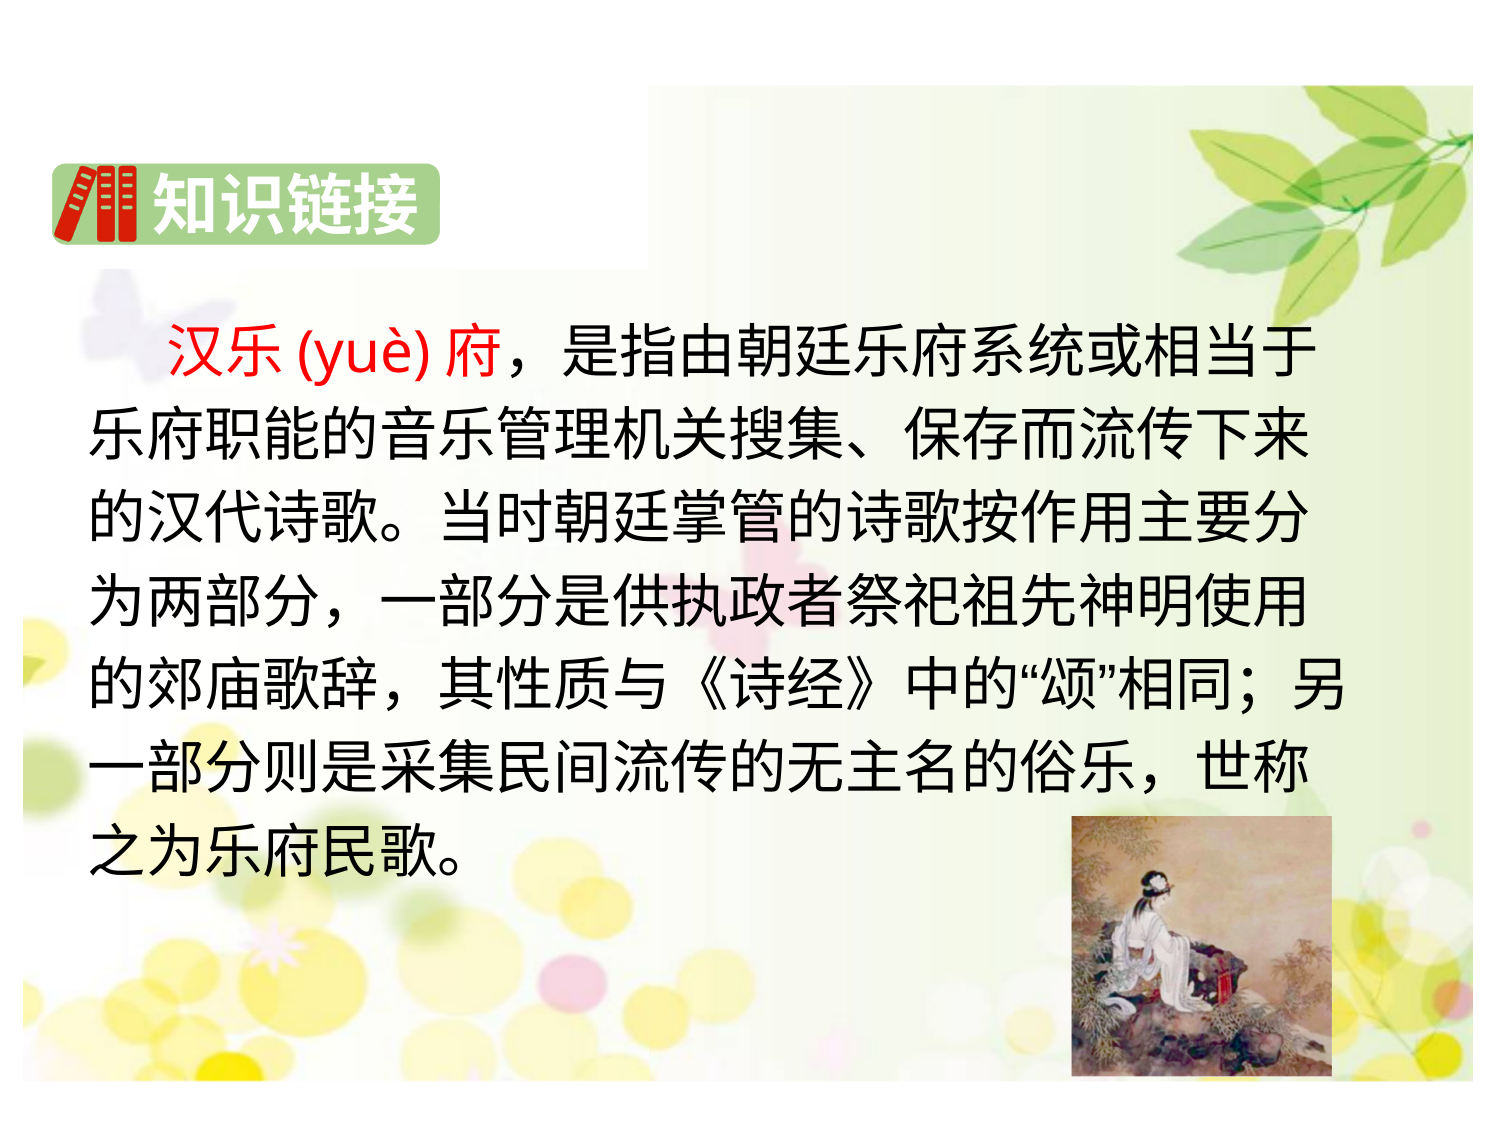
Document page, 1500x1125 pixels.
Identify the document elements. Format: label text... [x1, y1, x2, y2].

picture [52, 160, 138, 247]
text_box 知识链接 [138, 155, 445, 251]
picture [23, 84, 1473, 1093]
